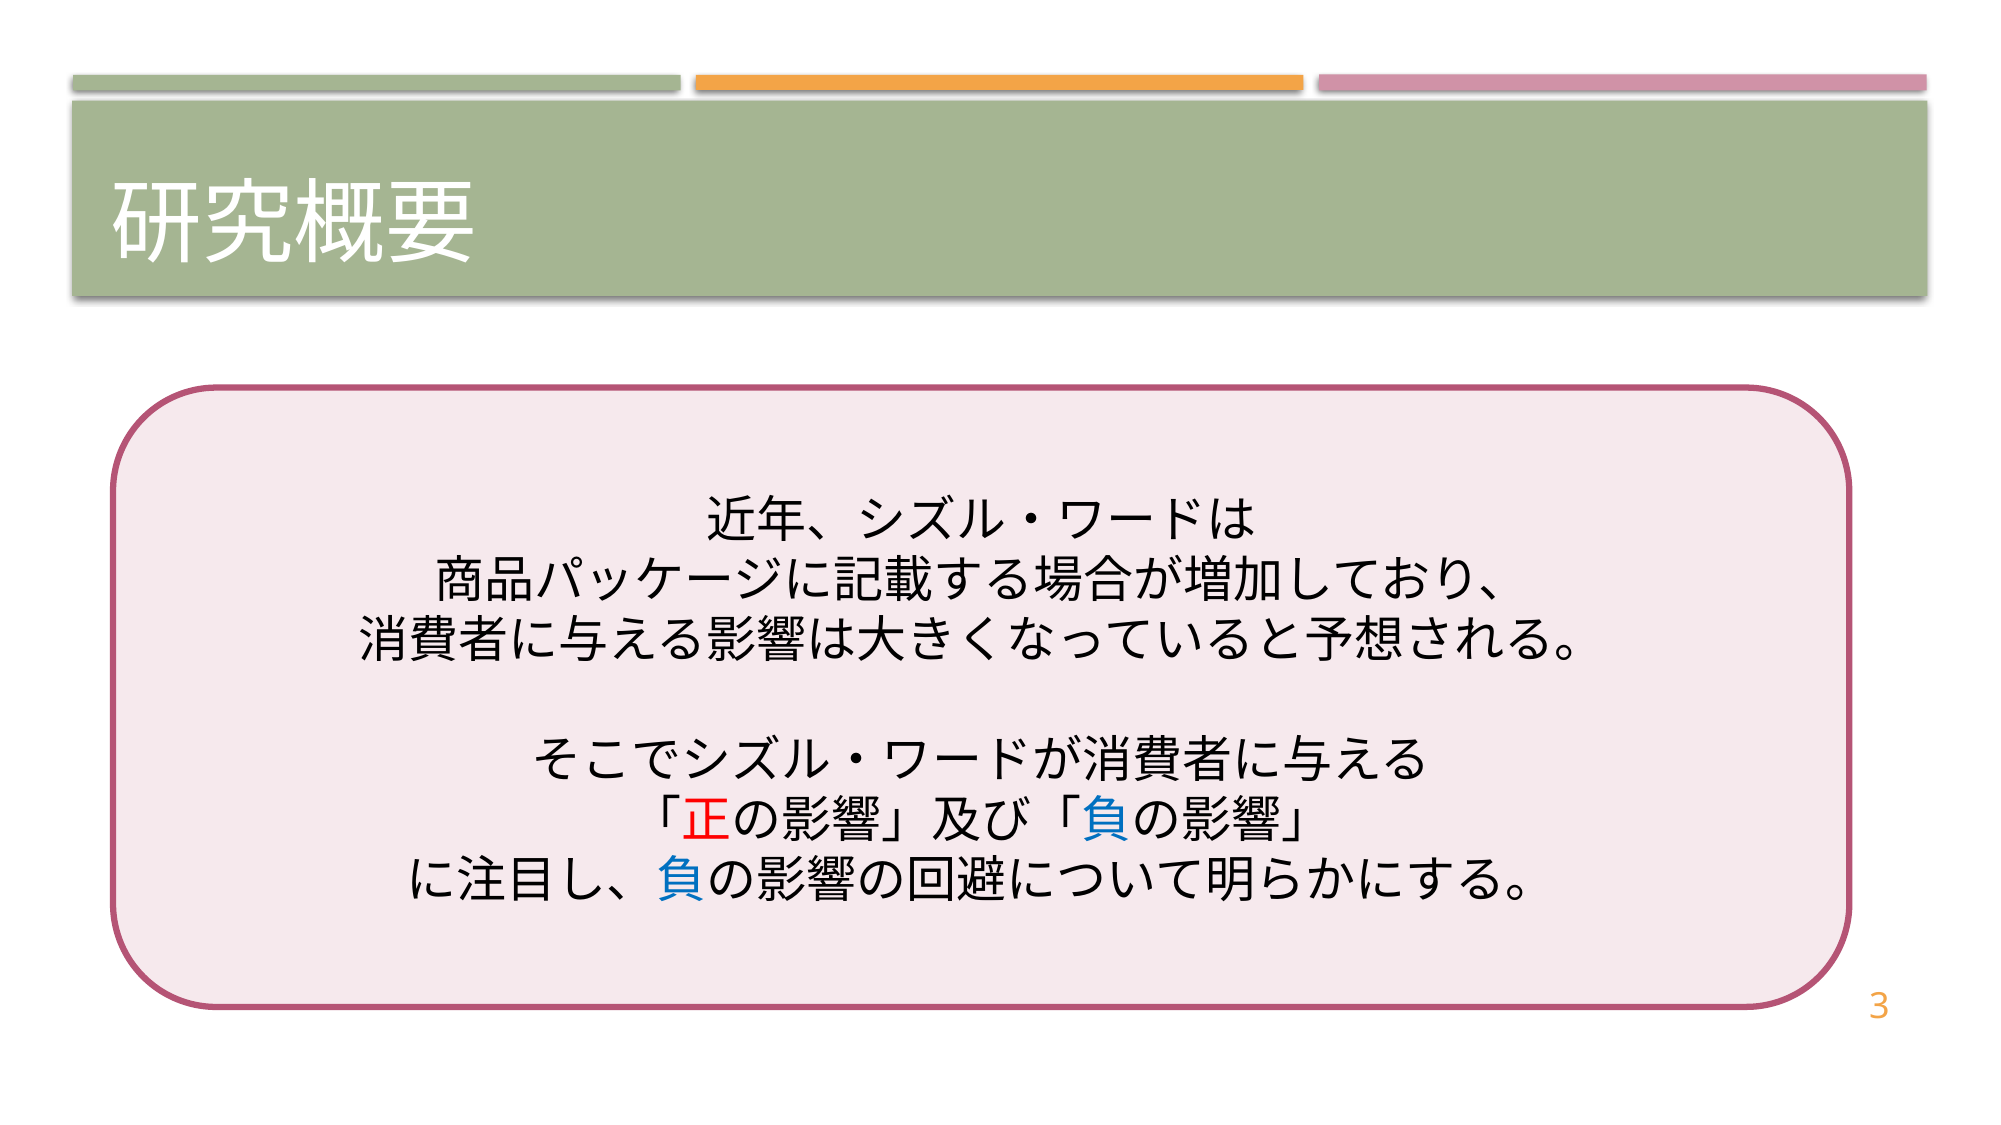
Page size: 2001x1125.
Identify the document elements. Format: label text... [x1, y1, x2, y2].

text_box 近年、シズル・ワードは 商品パッケージに記載する場合が増加しており、 消費者に与える影響は大きくなっていると予想される。 そこでシズル・ワードが消費者に与える 「正の影響」及び「負の影響」 に注目し、負の影響の回避について明らかにする。 [111, 385, 1852, 1009]
slide_number 3 [1732, 977, 1905, 1037]
title 研究概要 [95, 115, 1905, 282]
